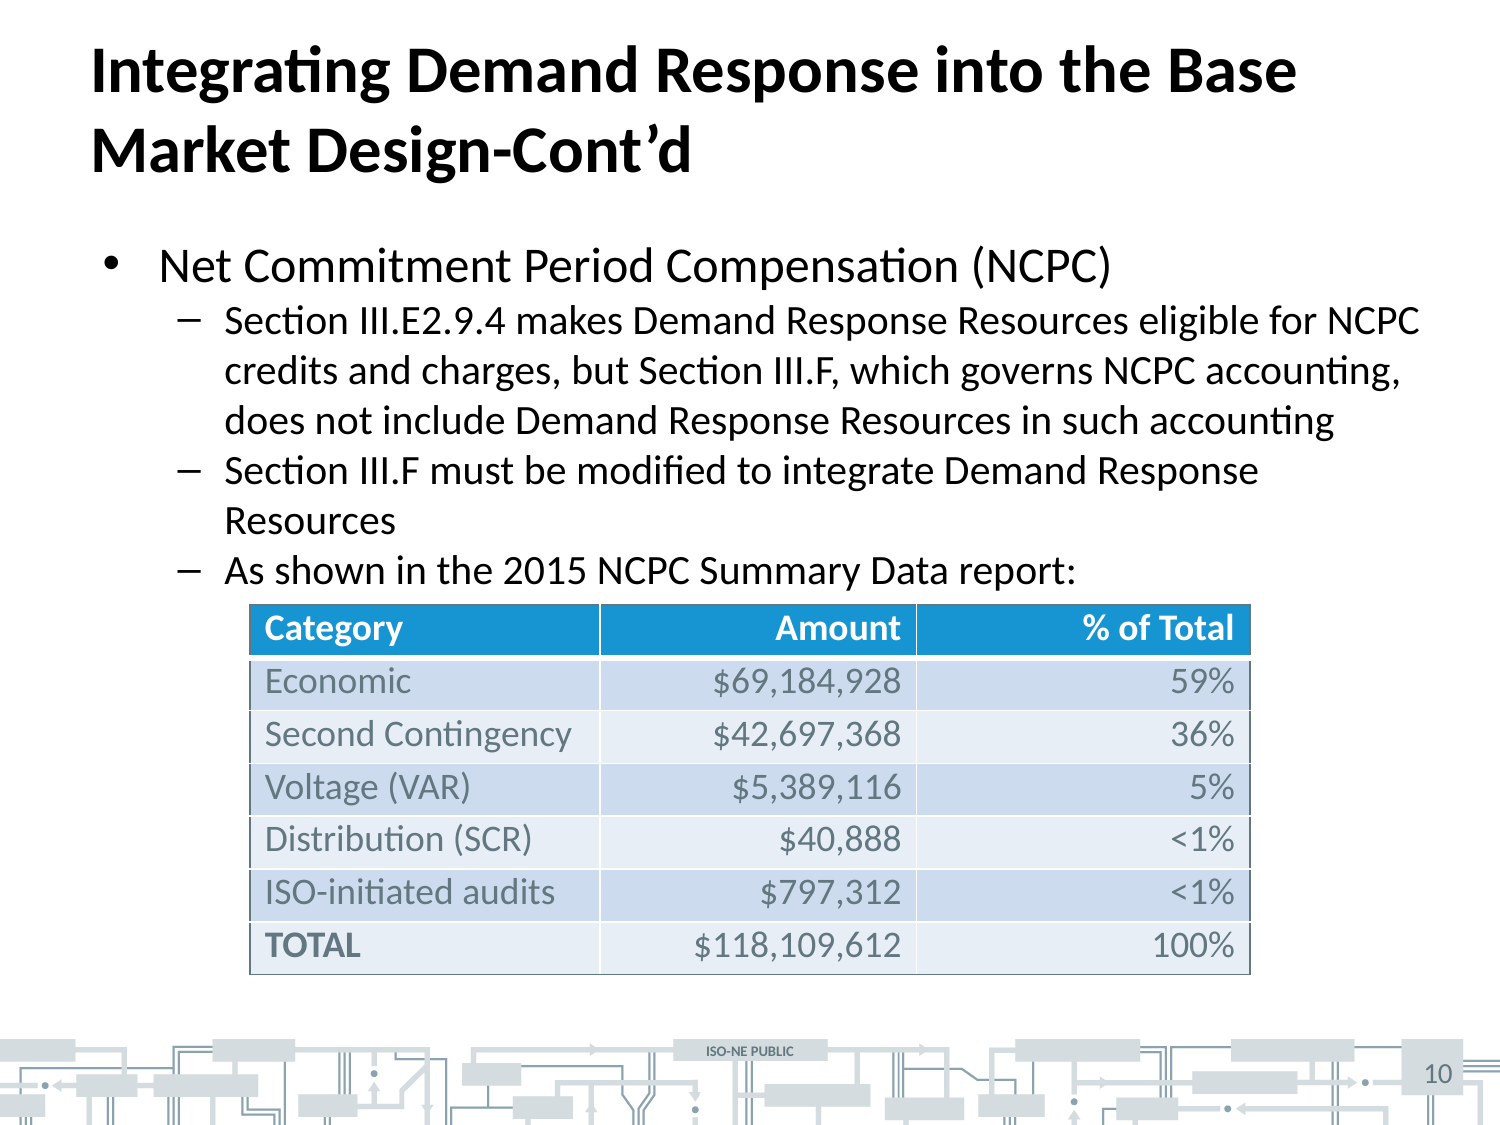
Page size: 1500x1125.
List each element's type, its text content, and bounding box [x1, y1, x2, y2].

table_cell $118,109,612 [601, 923, 916, 974]
table_cell $69,184,928 [601, 661, 916, 710]
table_cell 36% [917, 711, 1249, 763]
title Integrating Demand Response into the Base Market Design-Cont’d [75, 12, 1425, 200]
table_cell $5,389,116 [601, 764, 916, 815]
table_cell ISO-initiated audits [251, 870, 599, 921]
list Net Commitment Period Compensation (NCPC) Section III.E2.9.4 makes Demand Response Resources eligible for NCPC credits and charges, but Section III.F, which governs NCPC accounting, does not include Demand Response Resources in such accounting Section III.F must be modified to integrate Demand Response Resources As shown in the 2015 NCPC Summary Data report: [87, 224, 1438, 1013]
table_cell 100% [917, 923, 1249, 974]
table_cell $40,888 [601, 817, 916, 868]
picture [0, 1031, 1500, 1125]
table_cell 5% [917, 764, 1249, 815]
table_cell 59% [917, 661, 1249, 710]
table_header % of Total [917, 606, 1249, 655]
table_cell $42,697,368 [601, 711, 916, 763]
table_cell Distribution (SCR) [251, 817, 599, 868]
slide_number 10 [1412, 1050, 1464, 1094]
table_cell Second Contingency [251, 711, 599, 763]
table_header Amount [601, 606, 916, 655]
table_header Category [251, 606, 599, 655]
table_cell $797,312 [601, 870, 916, 921]
table_cell Economic [251, 661, 599, 710]
table_cell TOTAL [251, 923, 599, 974]
table_cell <1% [917, 817, 1249, 868]
table_cell <1% [917, 870, 1249, 921]
table_cell Voltage (VAR) [251, 764, 599, 815]
